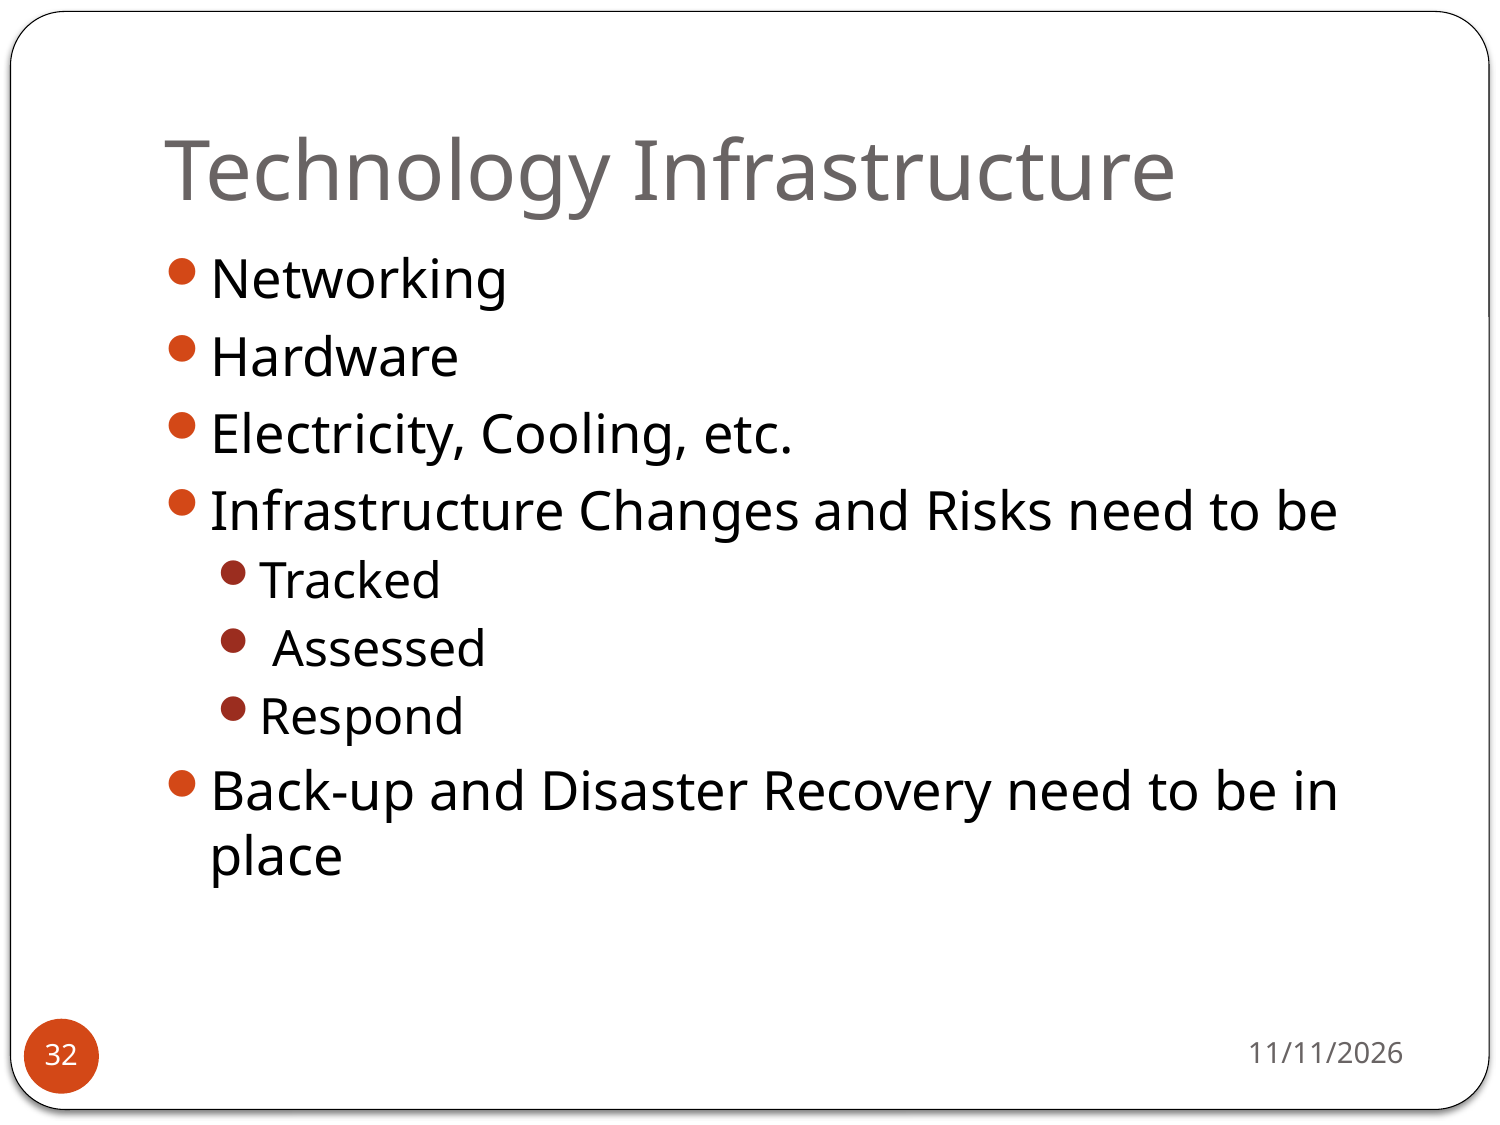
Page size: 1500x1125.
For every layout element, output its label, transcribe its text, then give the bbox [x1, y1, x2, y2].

title Technology Infrastructure [150, 45, 1425, 233]
slide_number 32 [23, 1018, 99, 1094]
list Networking Hardware Electricity, Cooling, etc. Infrastructure Changes and Risks need to be Tracked Assessed Respond Back-up and Disaster Recovery need to be in place [150, 237, 1425, 988]
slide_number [1012, 1015, 1419, 1094]
